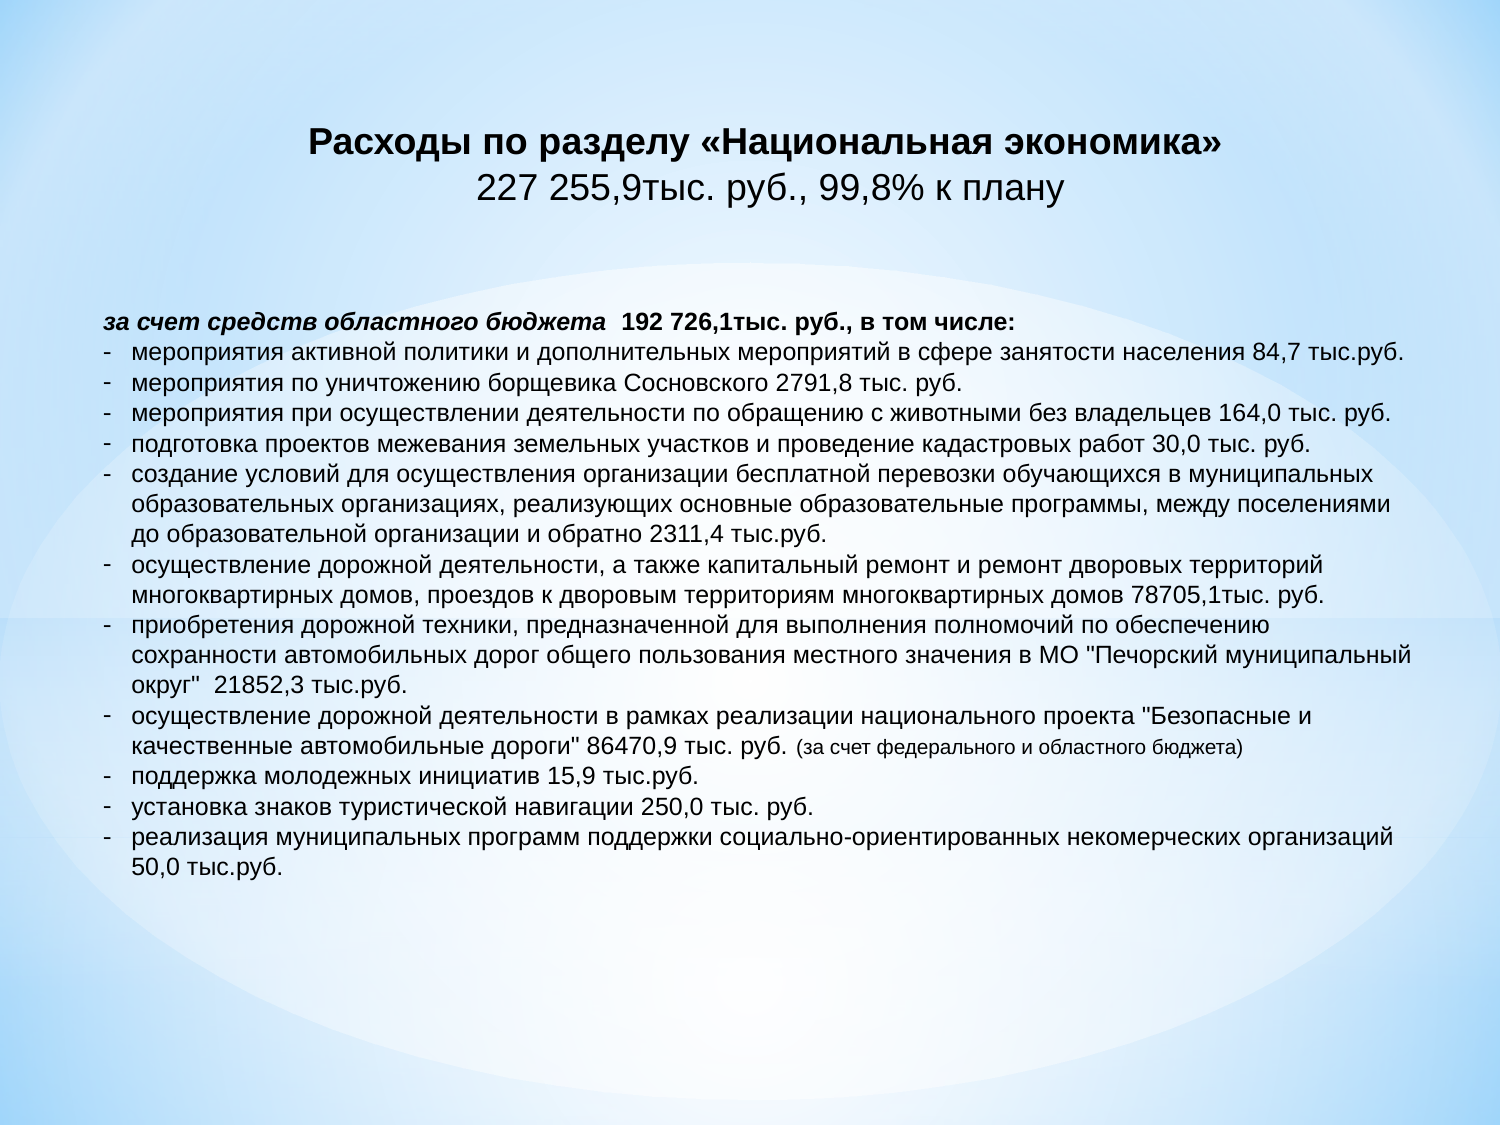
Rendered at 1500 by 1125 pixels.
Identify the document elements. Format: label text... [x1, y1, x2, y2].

text_box Расходы по разделу «Национальная экономика» 227 255,9тыс. руб., 99,8% к плану [91, 109, 1439, 261]
text_box за счет средств областного бюджета 192 726,1тыс. руб., в том числе: мероприятия активной политики и дополнительных мероприятий в сфере занятости населения 84,7 тыс.руб. мероприятия по уничтожению борщевика Сосновского 2791,8 тыс. руб. мероприятия при осуществлении деятельности по обращению с животными без владельцев 164,0 тыс. руб. подготовка проектов межевания земельных участков и проведение кадастровых работ 30,0 тыс. руб. создание условий для осуществления организации бесплатной перевозки обучающихся в муниципальных образовательных организациях, реализующих основные образовательные программы, между поселениями до образовательной организации и обратно 2311,4 тыс.руб. осуществление дорожной деятельности, а также капитальный ремонт и ремонт дворовых территорий многоквартирных домов, проездов к дворовым территориям многоквартирных домов 78705,1тыс. руб. приобретения дорожной техники, предназначенной для выполнения полномочий по обеспечению сохранности автомобильных дорог общего пользования местного значения в МО "Печорский муниципальный округ" 21852,3 тыс.руб. осуществление дорожной деятельности в рамках реализации национального проекта "Безопасные и качественные автомобильные дороги" 86470,9 тыс. руб. (за счет федерального и областного бюджета) поддержка молодежных инициатив 15,9 тыс.руб. установка знаков туристической навигации 250,0 тыс. руб. реализация муниципальных программ поддержки социально-ориентированных некомерческих организаций 50,0 тыс.руб. [88, 267, 1439, 1011]
